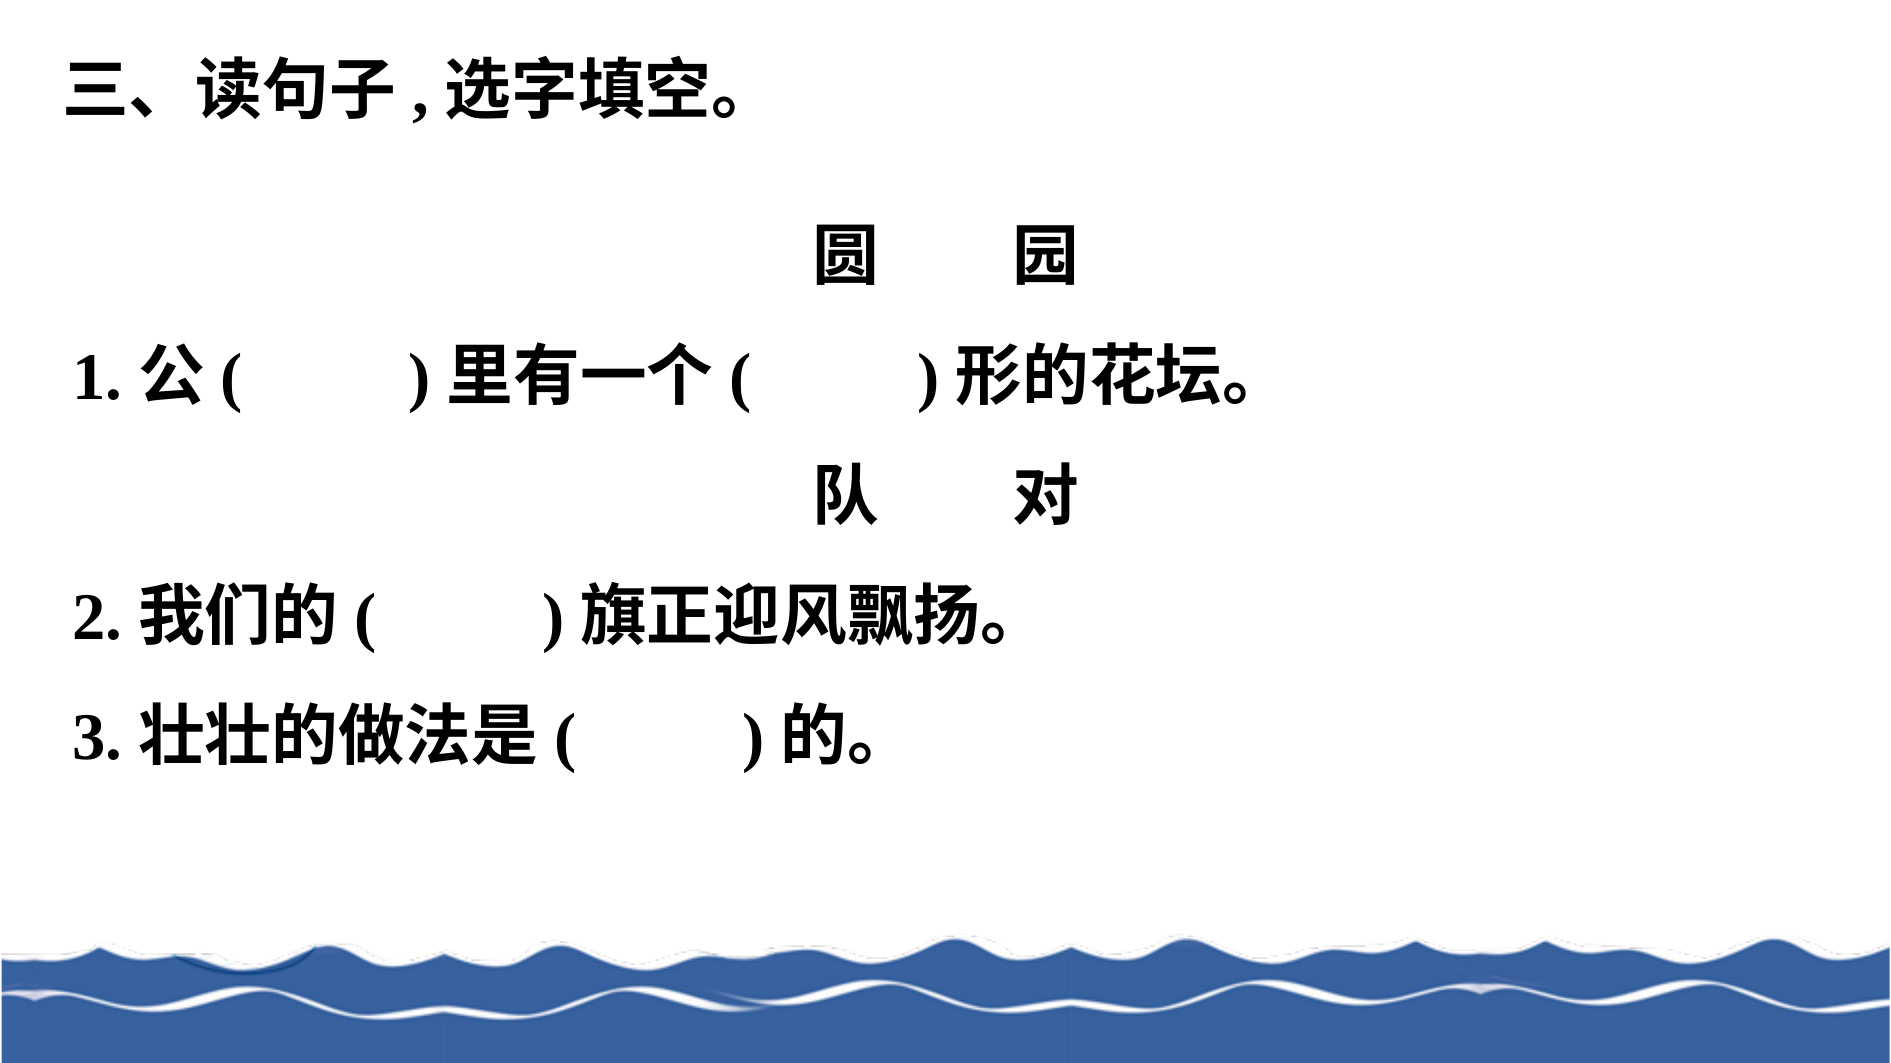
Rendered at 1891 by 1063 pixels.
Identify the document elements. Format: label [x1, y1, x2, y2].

picture [1, 886, 1891, 1063]
text_box [57, 0, 1835, 787]
